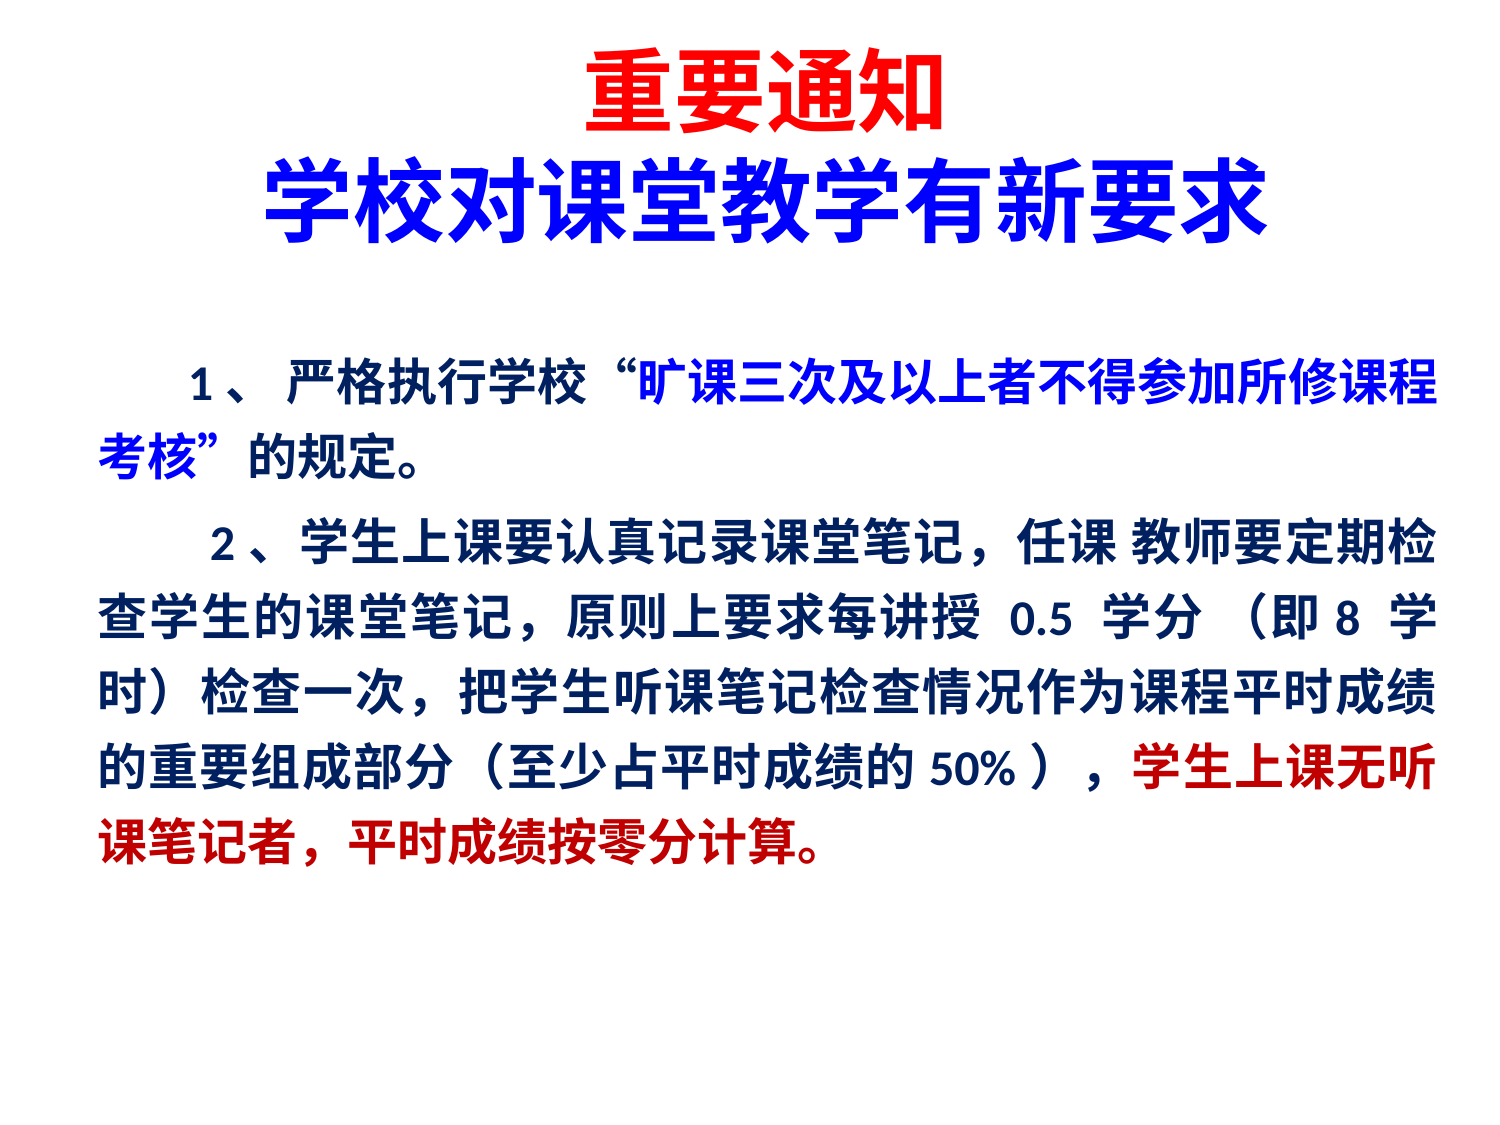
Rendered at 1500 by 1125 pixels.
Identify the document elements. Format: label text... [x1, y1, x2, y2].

title 重要通知 学校对课堂教学有新要求 [128, 23, 1404, 265]
subtitle 1、 严格执行学校“旷课三次及以上者不得参加所修课程考核”的规定。 2、学生上课要认真记录课堂笔记，任课 教师要定期检查学生的课堂笔记，原则上要求每讲授 0.5 学分 （即8 学时）检查一次，把学生听课笔记检查情况作为课程平时成绩的重要组成部分（至少占平时成绩的50%），学生上课无听课笔记者，平时成绩按零分计算。 [82, 328, 1454, 1008]
